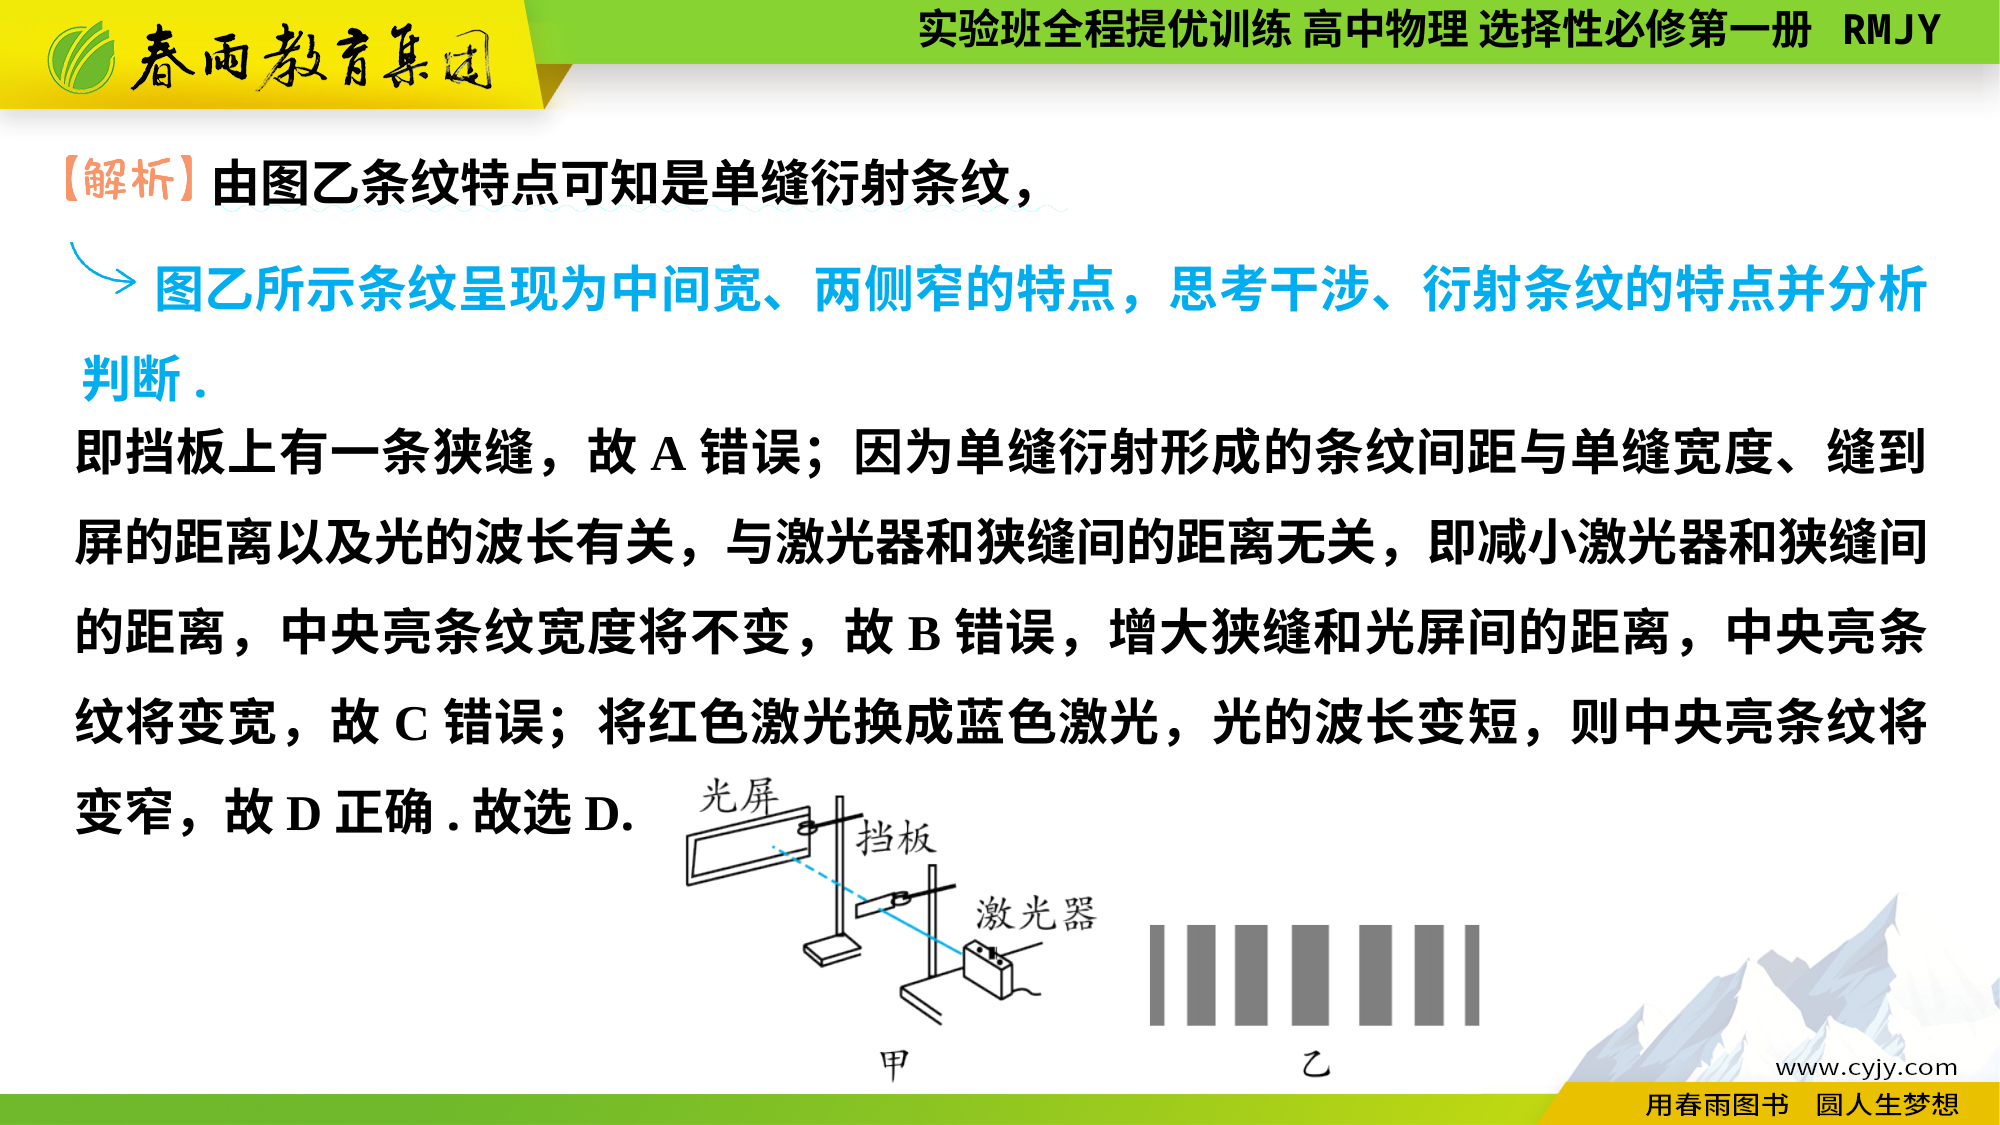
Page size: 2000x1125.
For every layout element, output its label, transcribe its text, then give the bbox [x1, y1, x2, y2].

picture [0, 0, 2000, 1125]
text_box 图乙所示条纹呈现为中间宽、两侧窄的特点，思考干涉、衍射条纹的特点并分析判断. [66, 219, 1944, 415]
list 由图乙条纹特点可知是单缝衍射条纹， 即挡板上有一条狭缝，故A错误；因为单缝衍射形成的条纹间距与单缝宽度、缝到屏的距离以及光的波长有关，与激光器和狭缝间的距离无关，即减小激光器和狭缝间的距离，中央亮条纹宽度将不变，故B错误，增大狭缝和光屏间的距离，中央亮条纹将变宽，故C错误；将红色激光换成蓝色激光，光的波长变短，则中央亮条纹将变窄，故D正确.故选D. [59, 113, 1944, 856]
